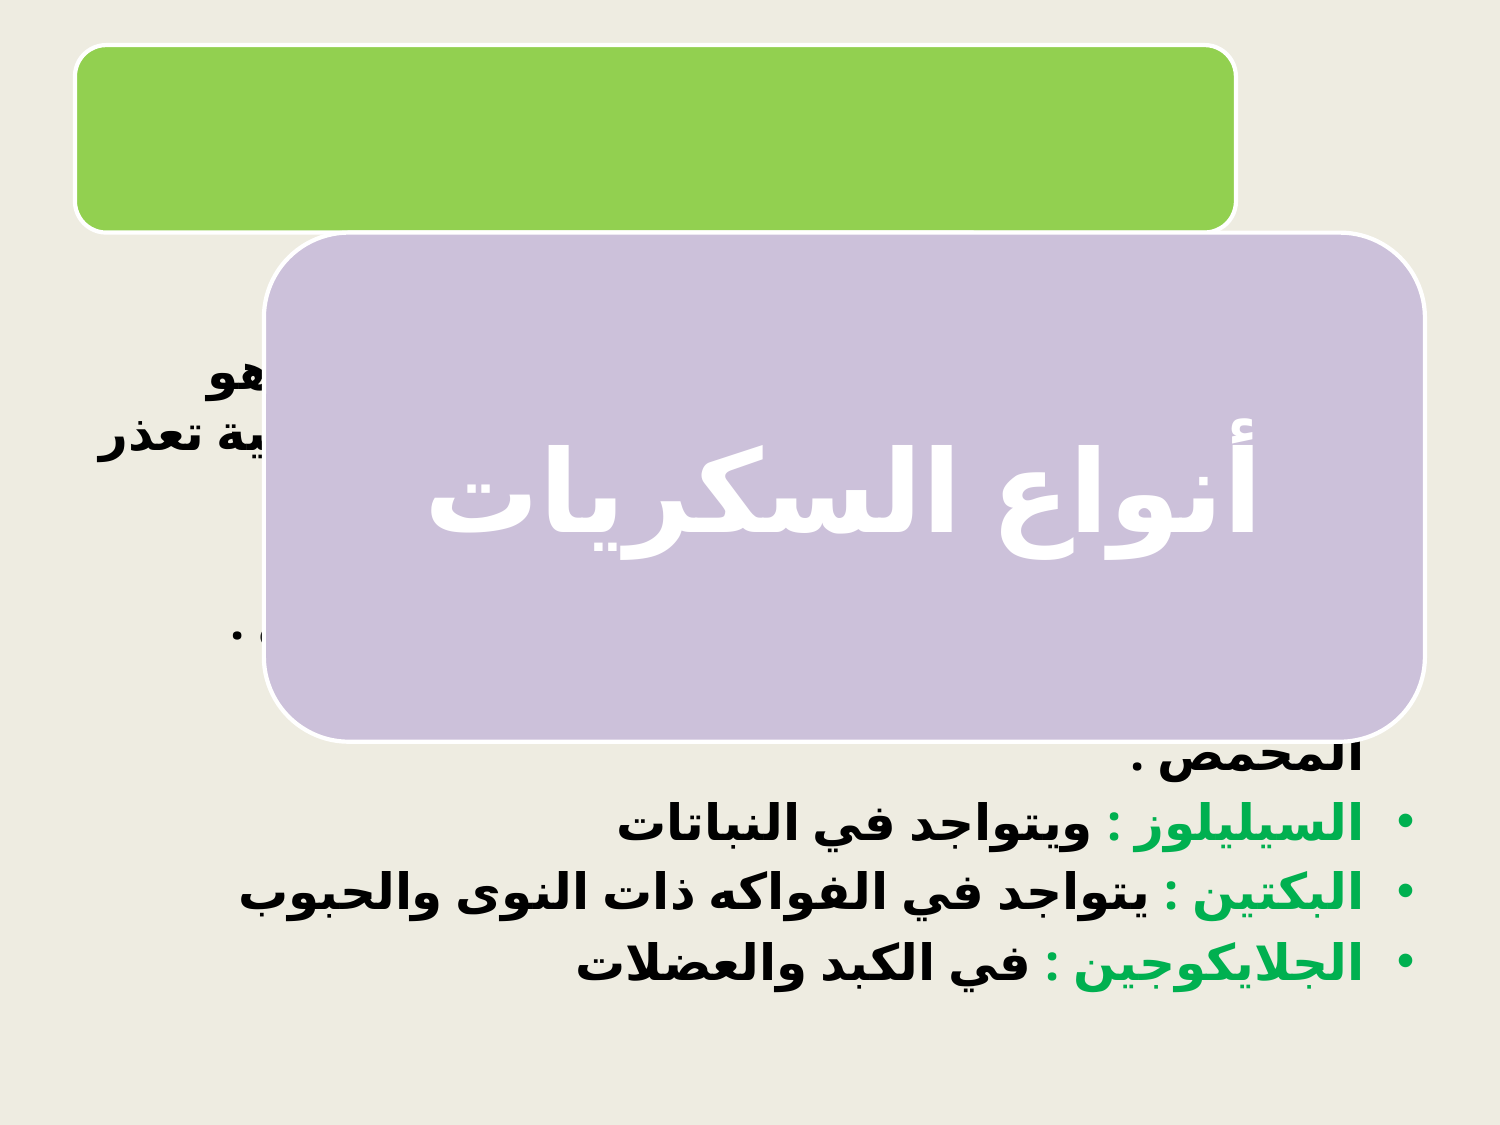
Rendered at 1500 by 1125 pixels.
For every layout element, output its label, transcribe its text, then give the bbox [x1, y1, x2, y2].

list السكريات المتعددة او المركبة: ان اهم ما يميز السكريات المتعددة عن الثنائية هو طعمها غير الحلو الا ان النوعين يشتركان بخاصية تعذر الامتصاص من قبل الجسم الا بعد تجزئتهما الى سكريات احادية . وهنا انواع السكريات المركبة : النشاء : ويتواجد في البطاطا ، الحبوب والبقول . الديكسترين : ويتواجد في قشرة الخبز والخبز المحمص . السيليلوز : ويتواجد في النباتات البكتين : يتواجد في الفواكه ذات النوى والحبوب الجلايكوجين : في الكبد والعضلات [75, 262, 1425, 1005]
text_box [74, 44, 1426, 233]
